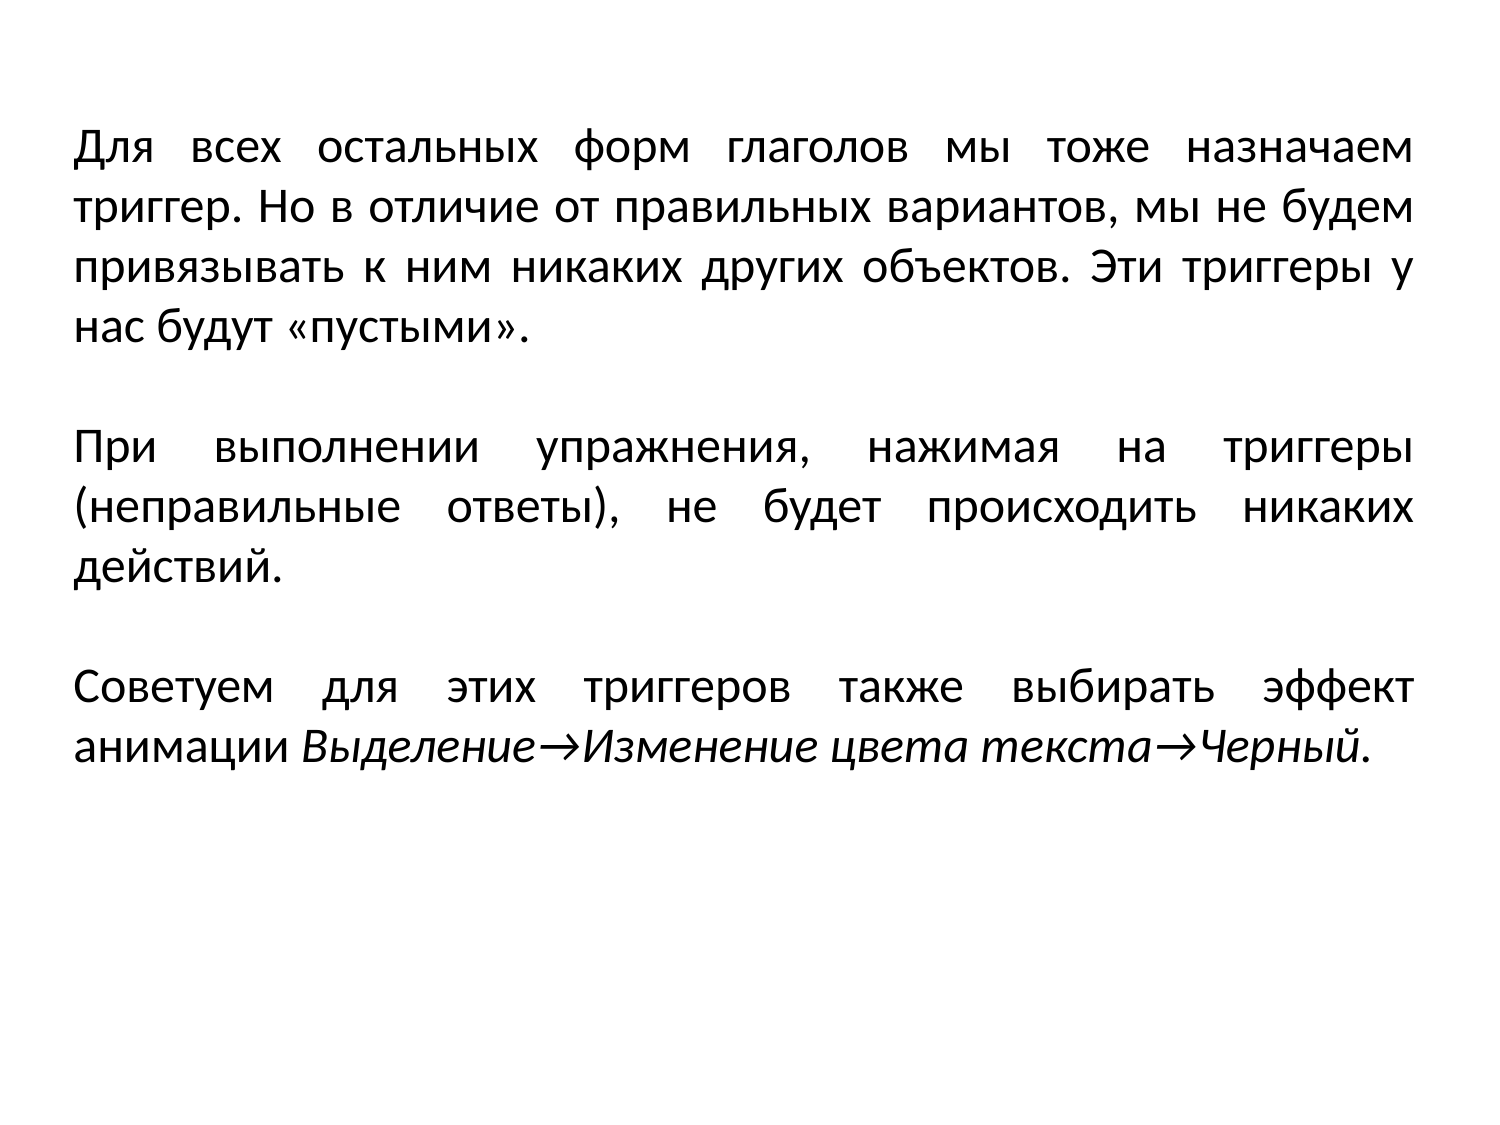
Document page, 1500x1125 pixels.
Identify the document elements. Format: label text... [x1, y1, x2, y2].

text_box Для всех остальных форм глаголов мы тоже назначаем триггер. Но в отличие от правильных вариантов, мы не будем привязывать к ним никаких других объектов. Эти триггеры у нас будут «пустыми». При выполнении упражнения, нажимая на триггеры (неправильные ответы), не будет происходить никаких действий. Советуем для этих триггеров также выбирать эффект анимации Выделение→Изменение цвета текста→Черный. [58, 105, 1430, 781]
